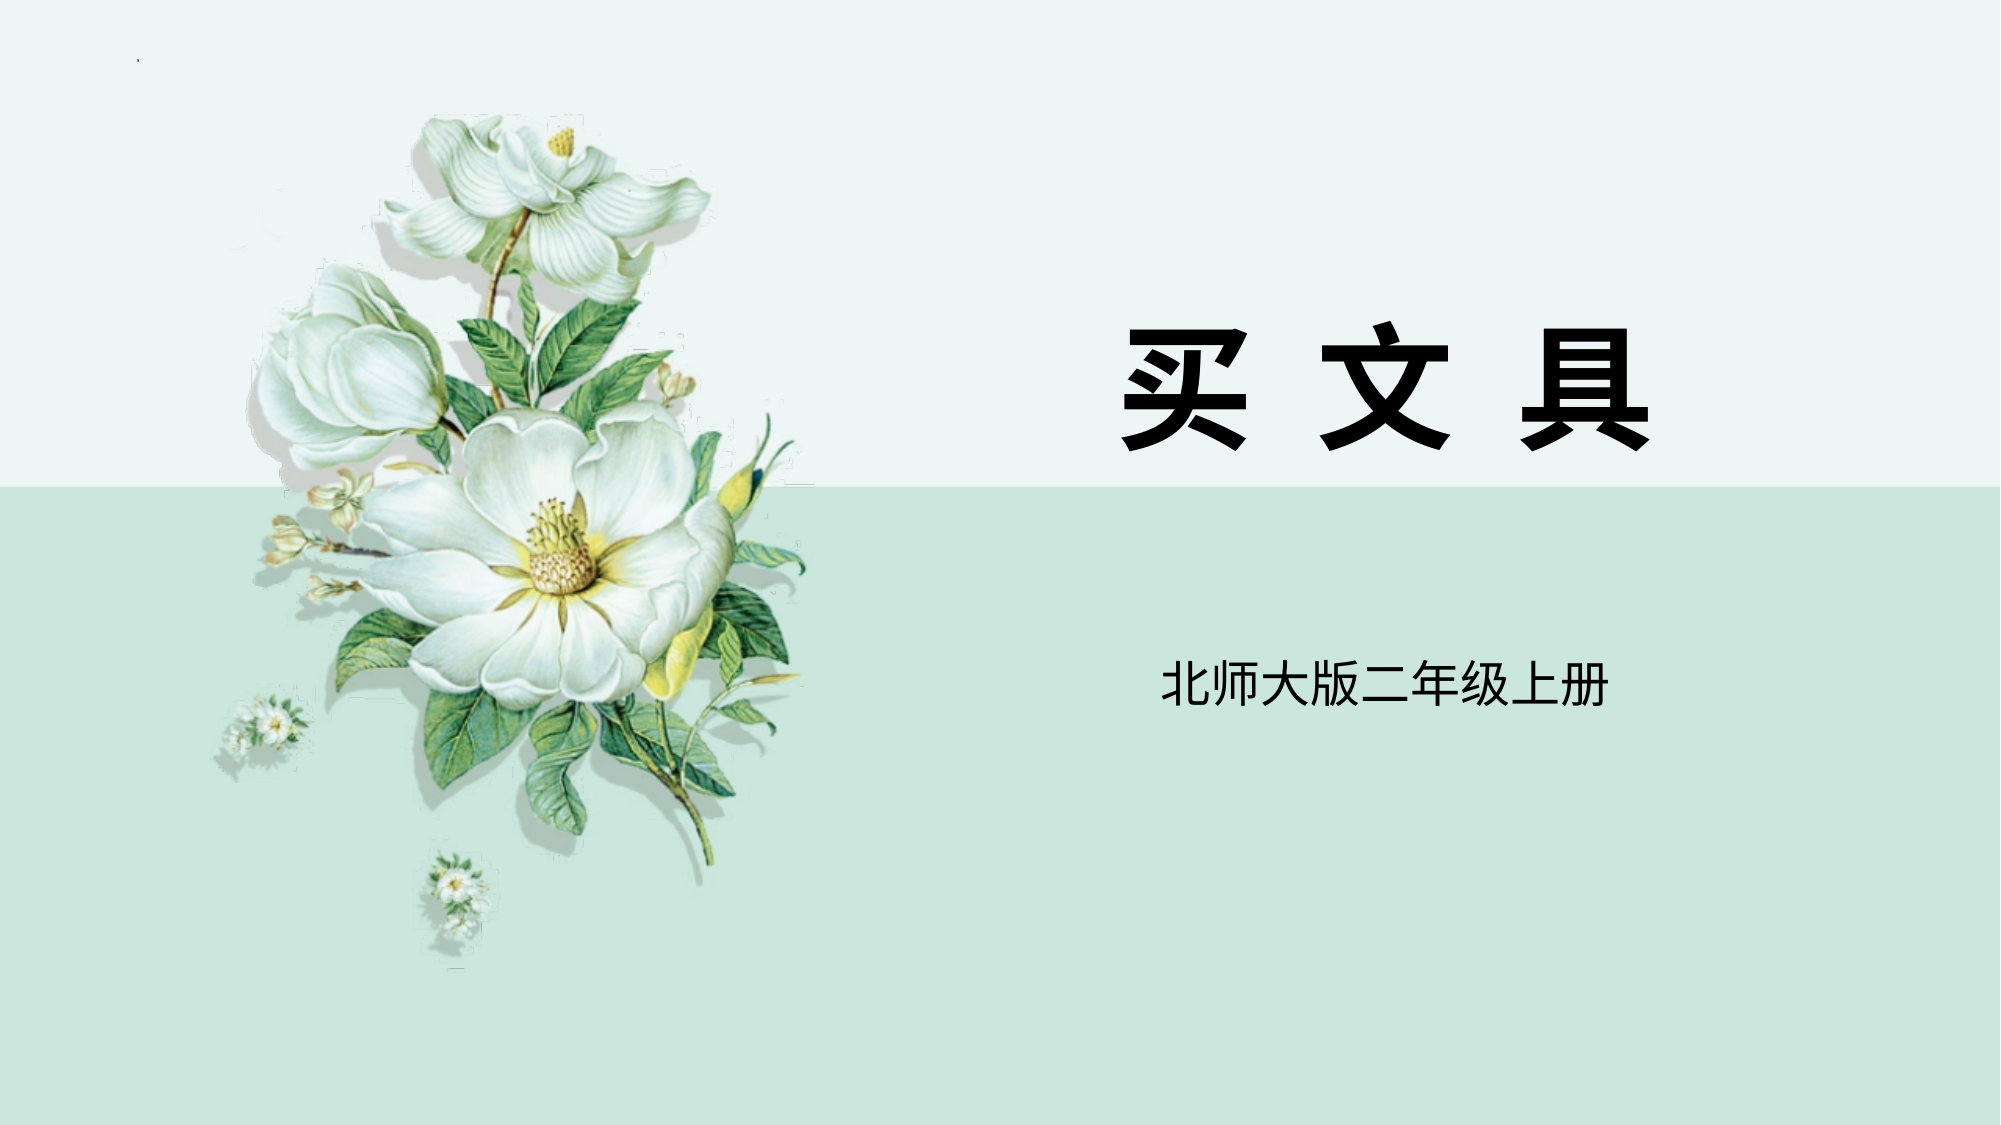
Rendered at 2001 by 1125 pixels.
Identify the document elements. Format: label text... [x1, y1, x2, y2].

picture [208, 112, 815, 978]
text_box 北师大版二年级上册 [834, 645, 1936, 720]
text_box 买 文 具 [770, 294, 2000, 475]
